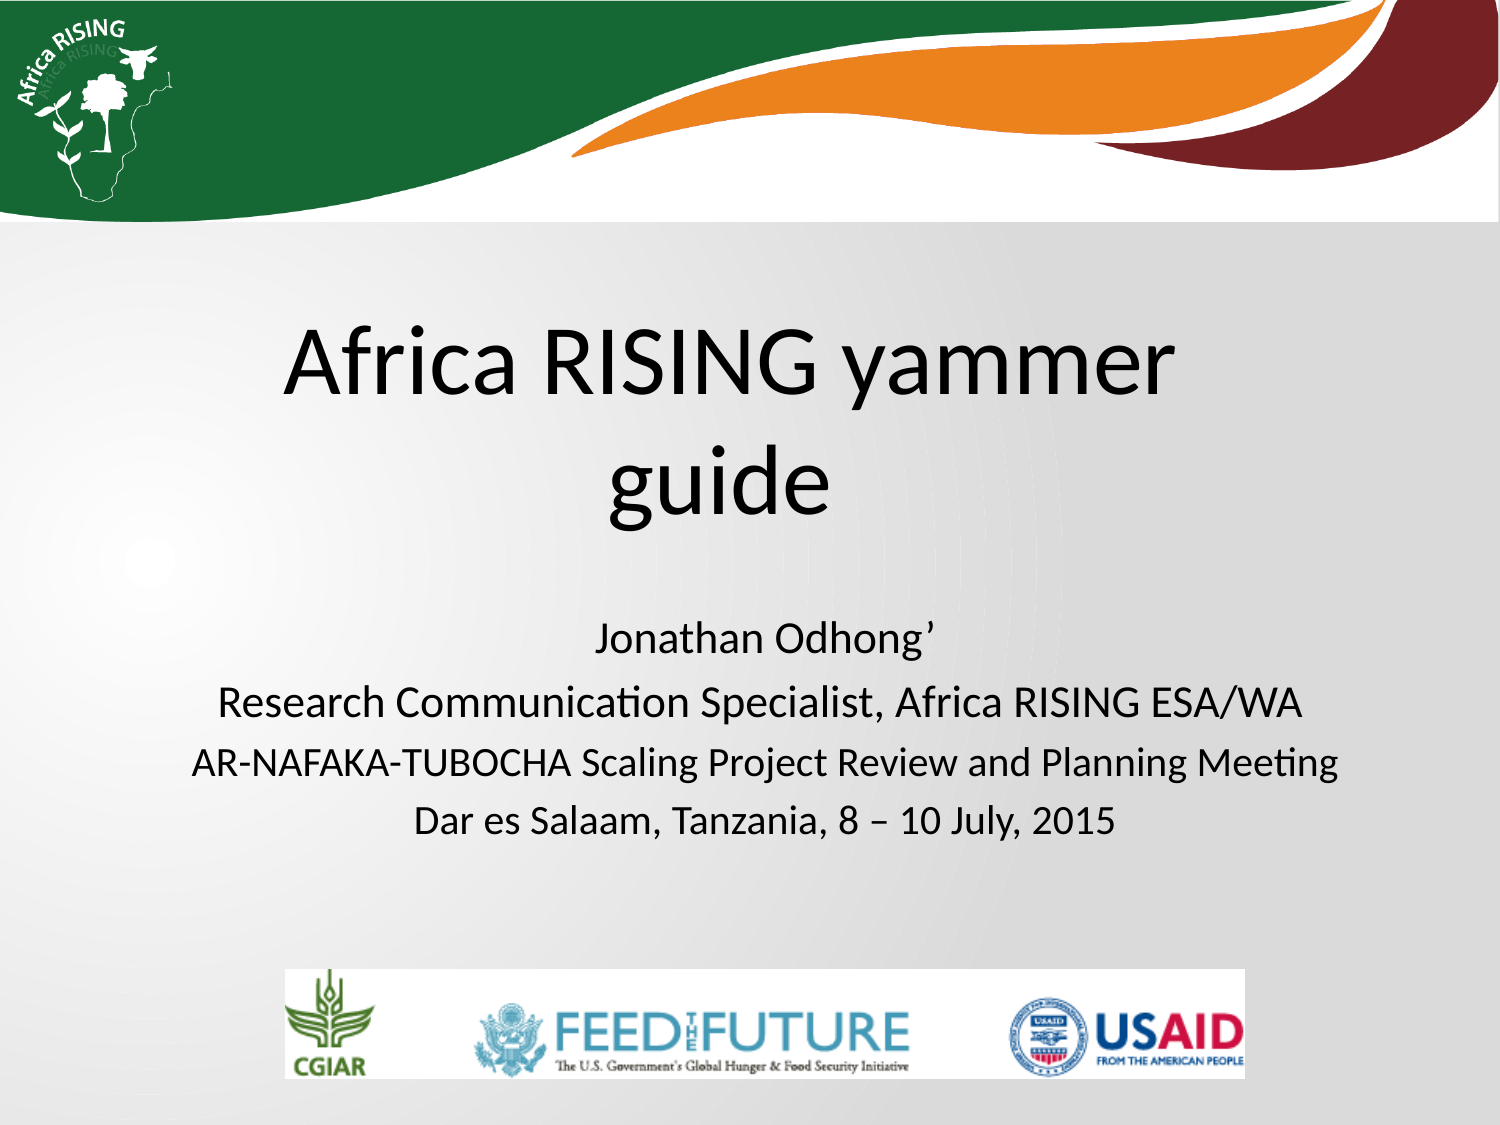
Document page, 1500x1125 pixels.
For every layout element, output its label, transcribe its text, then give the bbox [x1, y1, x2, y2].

picture [285, 969, 1245, 1079]
list Jonathan Odhong’ Research Communication Specialist, Africa RISING ESA/WA AR-NAFAKA-TUBOCHA Scaling Project Review and Planning Meeting Dar es Salaam, Tanzania, 8 – 10 July, 2015 [150, 600, 1363, 900]
list Africa RISING yammer guide [137, 287, 1307, 550]
picture [0, 0, 1499, 222]
